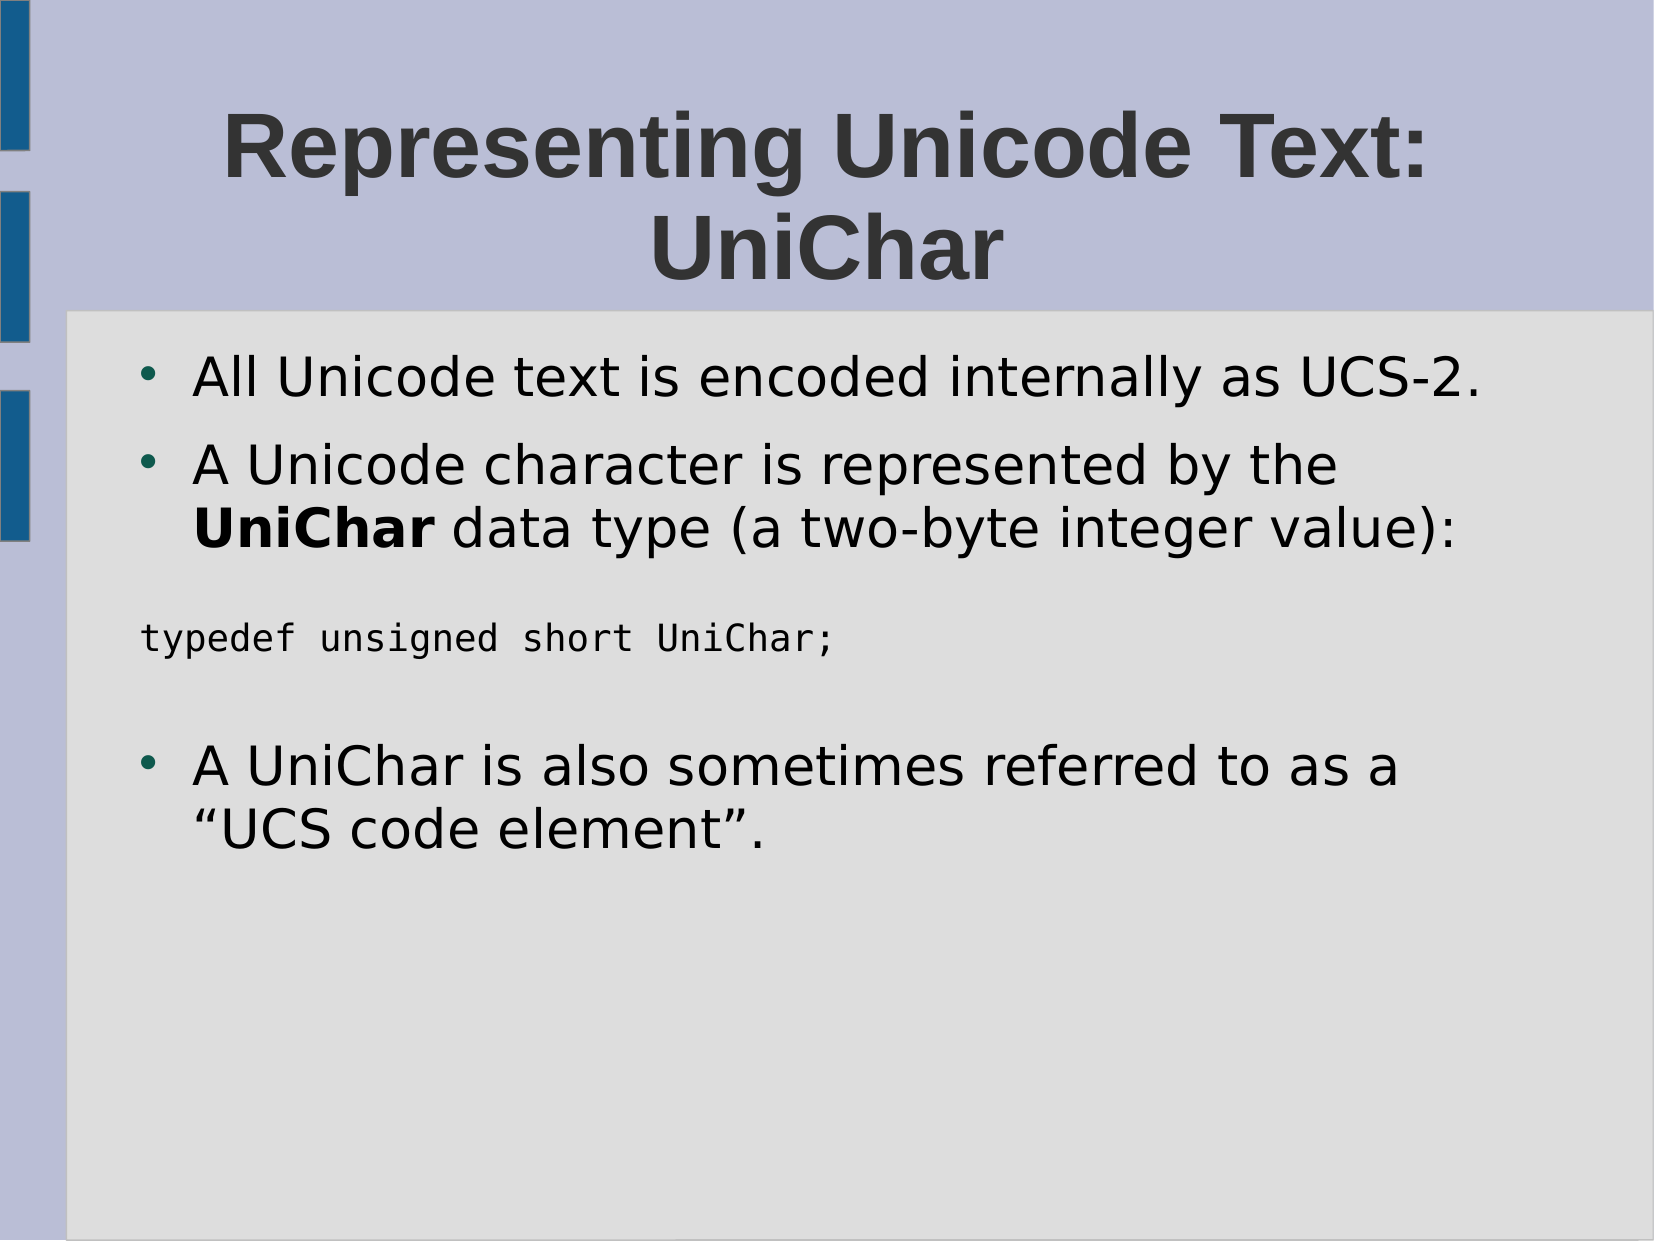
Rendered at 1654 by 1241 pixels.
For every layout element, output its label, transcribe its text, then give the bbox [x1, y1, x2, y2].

list All Unicode text is encoded internally as UCS-2. A Unicode character is represented by the UniChar data type (a two-byte integer value): typedef unsigned short UniChar; A UniChar is also sometimes referred to as a “UCS code element”. [121, 344, 1534, 1126]
title Representing Unicode Text: UniChar [121, 91, 1534, 299]
